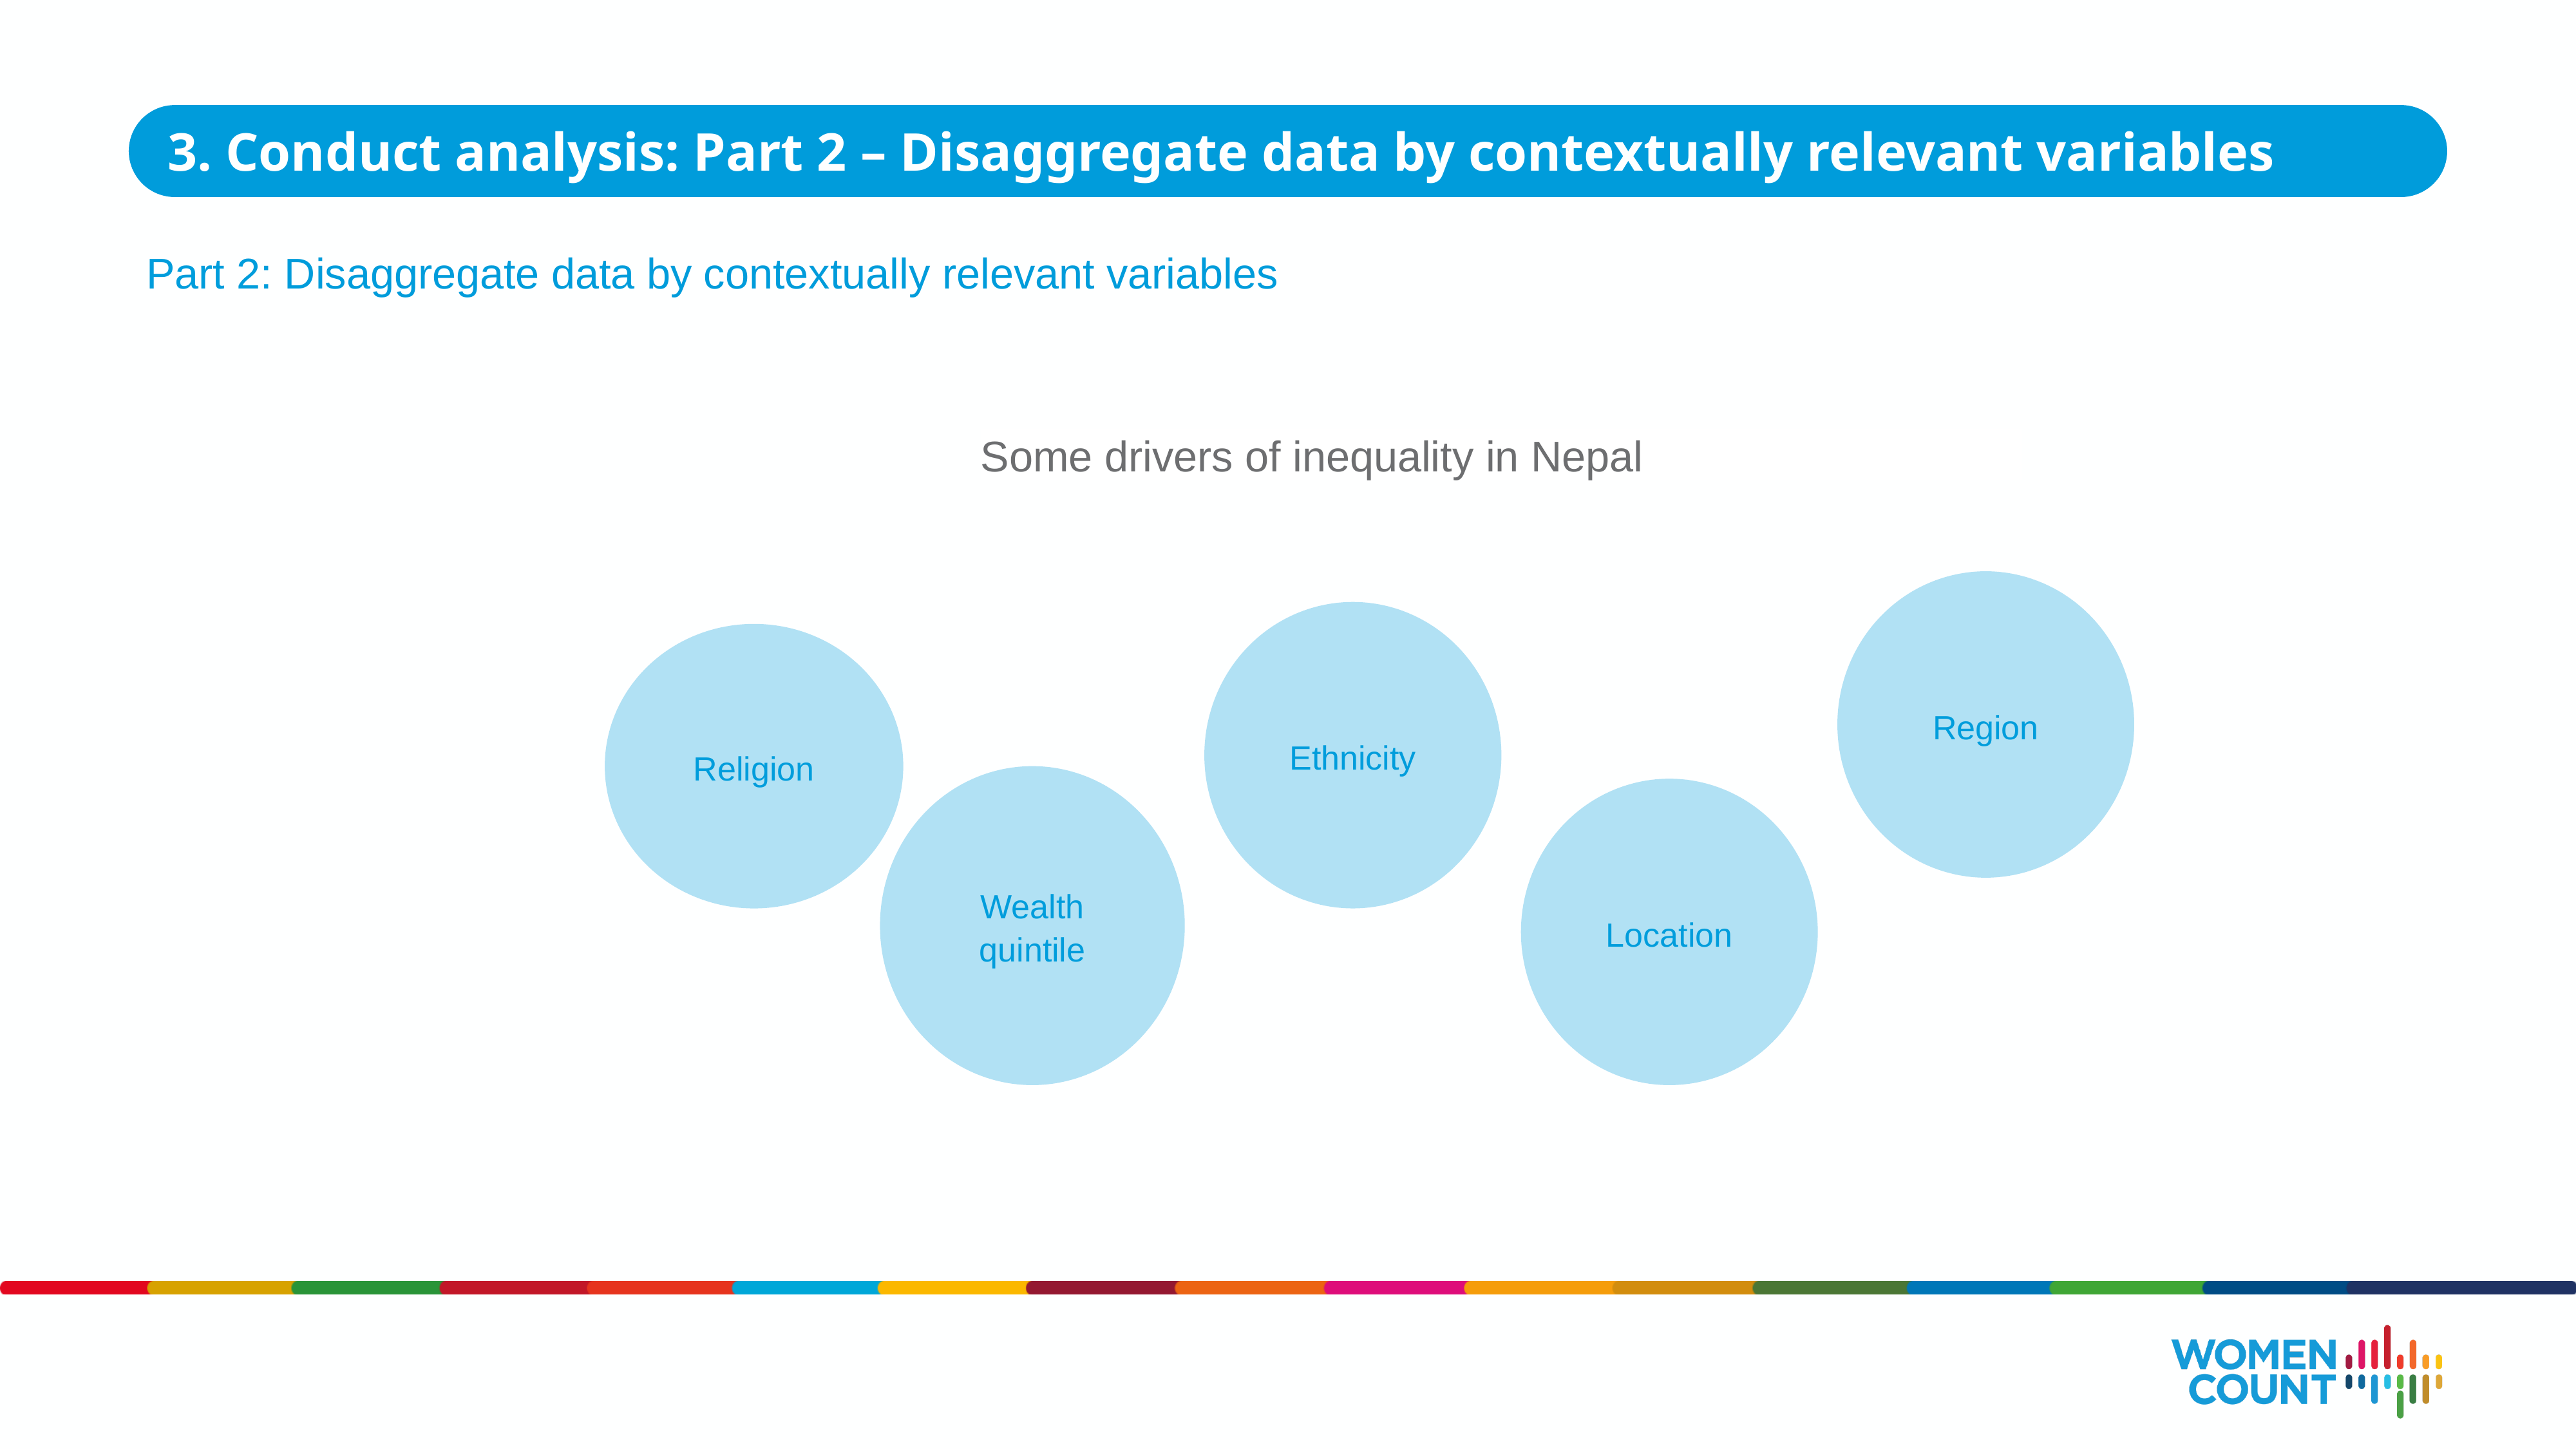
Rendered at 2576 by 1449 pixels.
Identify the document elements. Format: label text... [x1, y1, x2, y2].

text_box Part 2: Disaggregate data by contextually relevant variables [137, 241, 2070, 303]
list 3. Conduct analysis: Part 2 – Disaggregate data by contextually relevant variables [167, 119, 2411, 182]
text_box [604, 428, 2135, 1086]
